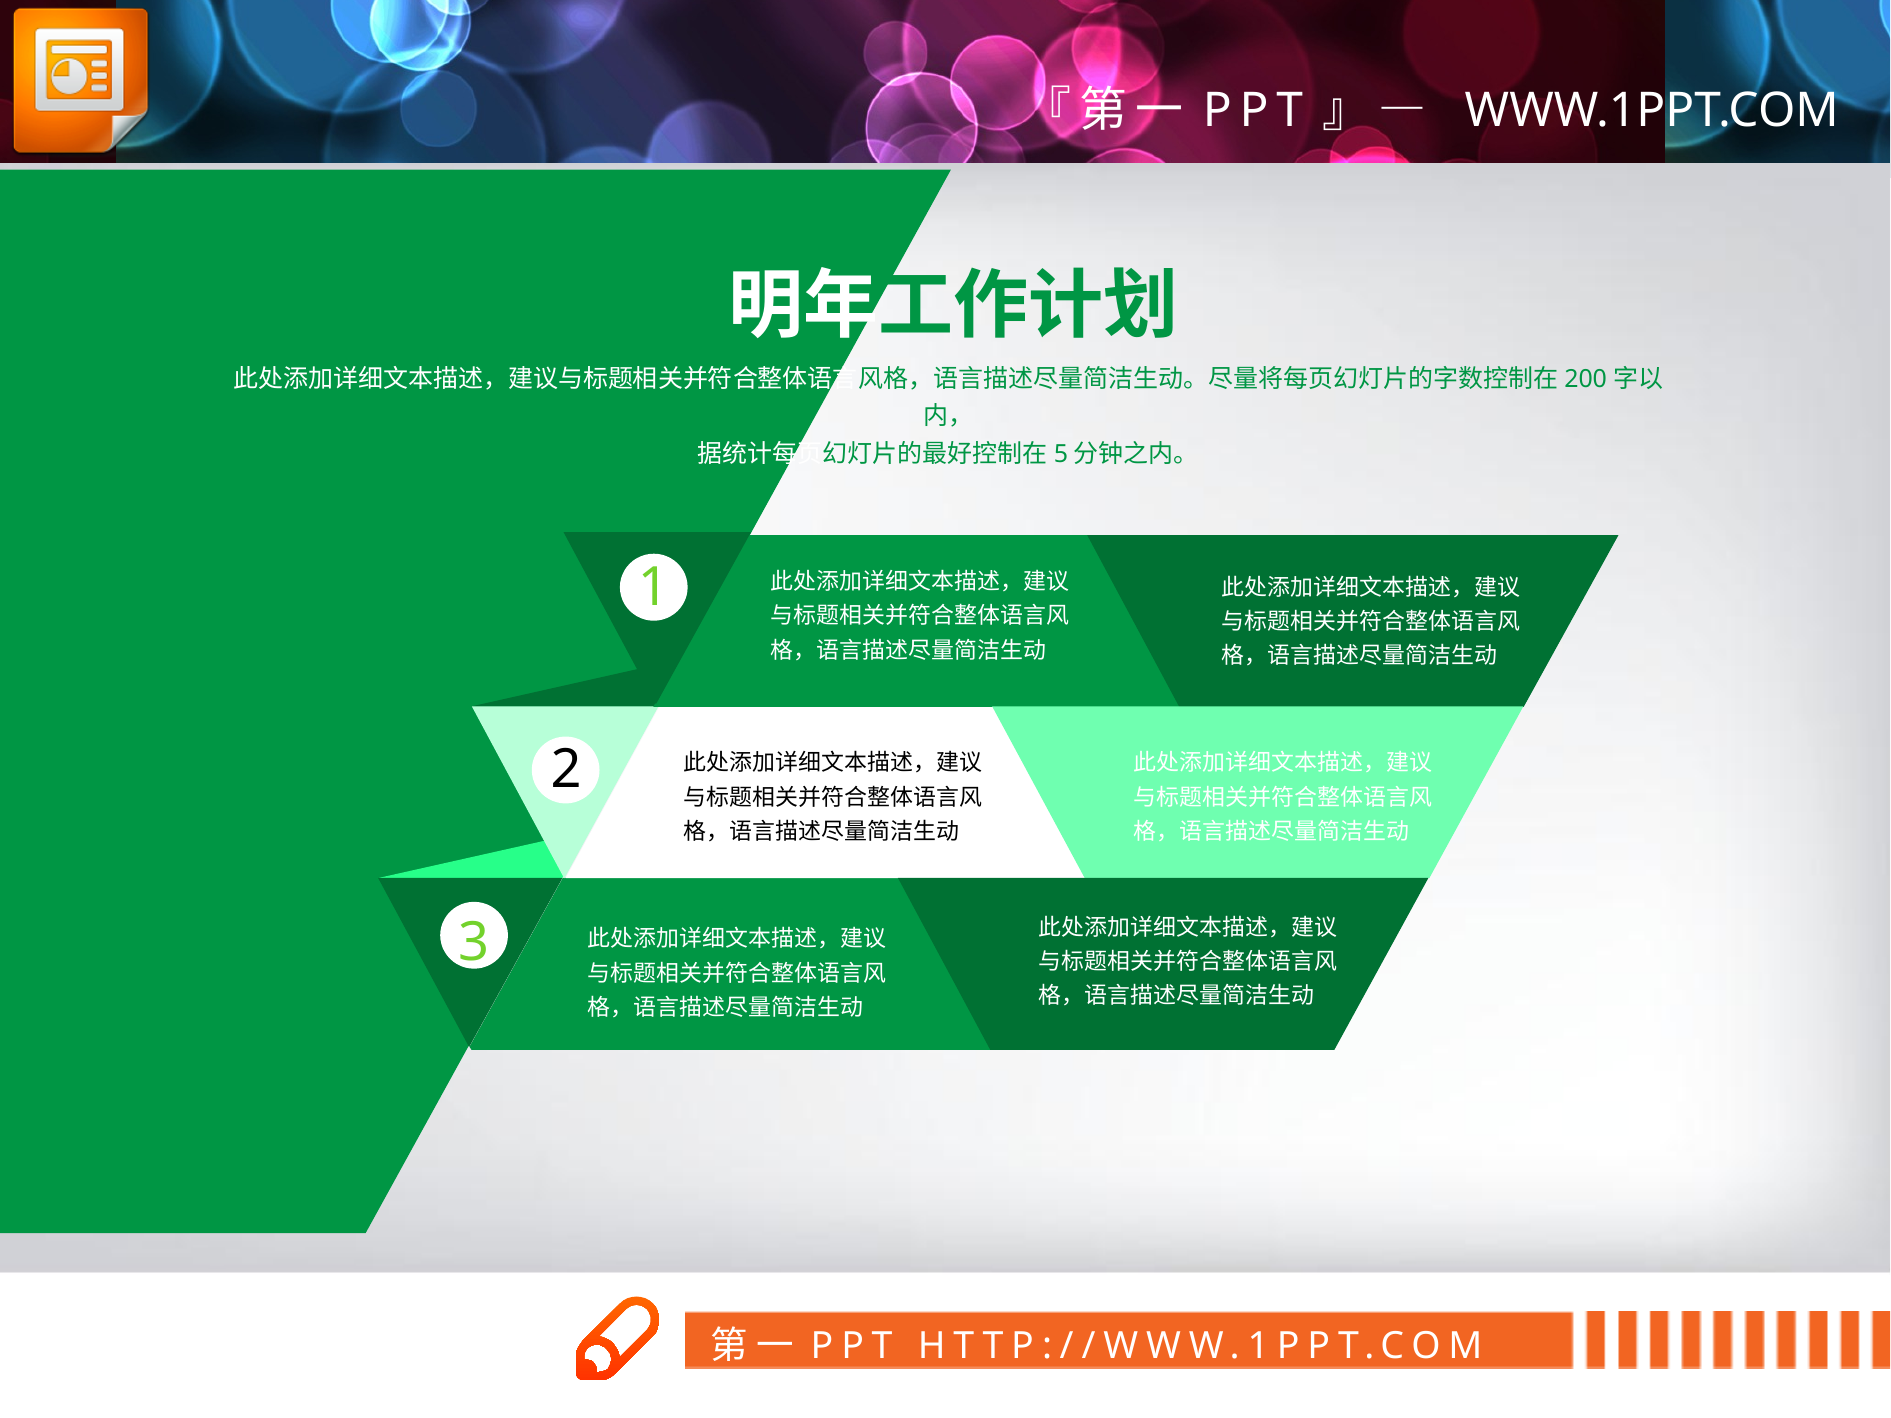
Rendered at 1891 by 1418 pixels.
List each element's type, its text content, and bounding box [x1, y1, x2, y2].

text_box [897, 877, 1429, 1050]
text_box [531, 736, 601, 808]
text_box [618, 553, 688, 626]
text_box [592, 879, 989, 1050]
text_box [781, 535, 1178, 707]
text_box [690, 707, 1083, 879]
text_box 此处添加详细文本描述，建议与标题相关并符合整体语言风格，语言描述尽量简洁生动 [1134, 741, 1452, 856]
text_box [1087, 535, 1619, 707]
text_box 此处添加详细文本描述，建议与标题相关并符合整体语言风格，语言描述尽量简洁生动 [1038, 905, 1357, 1021]
text_box 此处添加详细文本描述，建议与标题相关并符合整体语言风格，语言描述尽量简洁生动 [782, 559, 1089, 675]
text_box [992, 706, 1524, 879]
picture [0, 0, 1891, 1275]
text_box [377, 830, 589, 1048]
text_box 明年工作计划 [330, 264, 1576, 355]
picture [685, 1311, 1891, 1369]
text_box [438, 901, 509, 981]
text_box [471, 658, 686, 879]
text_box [563, 484, 778, 704]
text_box 此处添加详细文本描述，建议与标题相关并符合整体语言风格，语言描述尽量简洁生动 [593, 917, 906, 1032]
text_box 此处添加详细文本描述，建议与标题相关并符合整体语言风格，语言描述尽量简洁生动 [1221, 559, 1540, 675]
text_box 此处添加详细文本描述，建议与标题相关并符合整体语言风格，语言描述尽量简洁生动。尽量将每页幻灯片的字数控制在200字以内， 据统计每页幻灯片的最好控制在5分钟之内。 [212, 355, 1684, 430]
text_box 此处添加详细文本描述，建议与标题相关并符合整体语言风格，语言描述尽量简洁生动 [690, 741, 1001, 856]
text_box [0, 169, 951, 1234]
